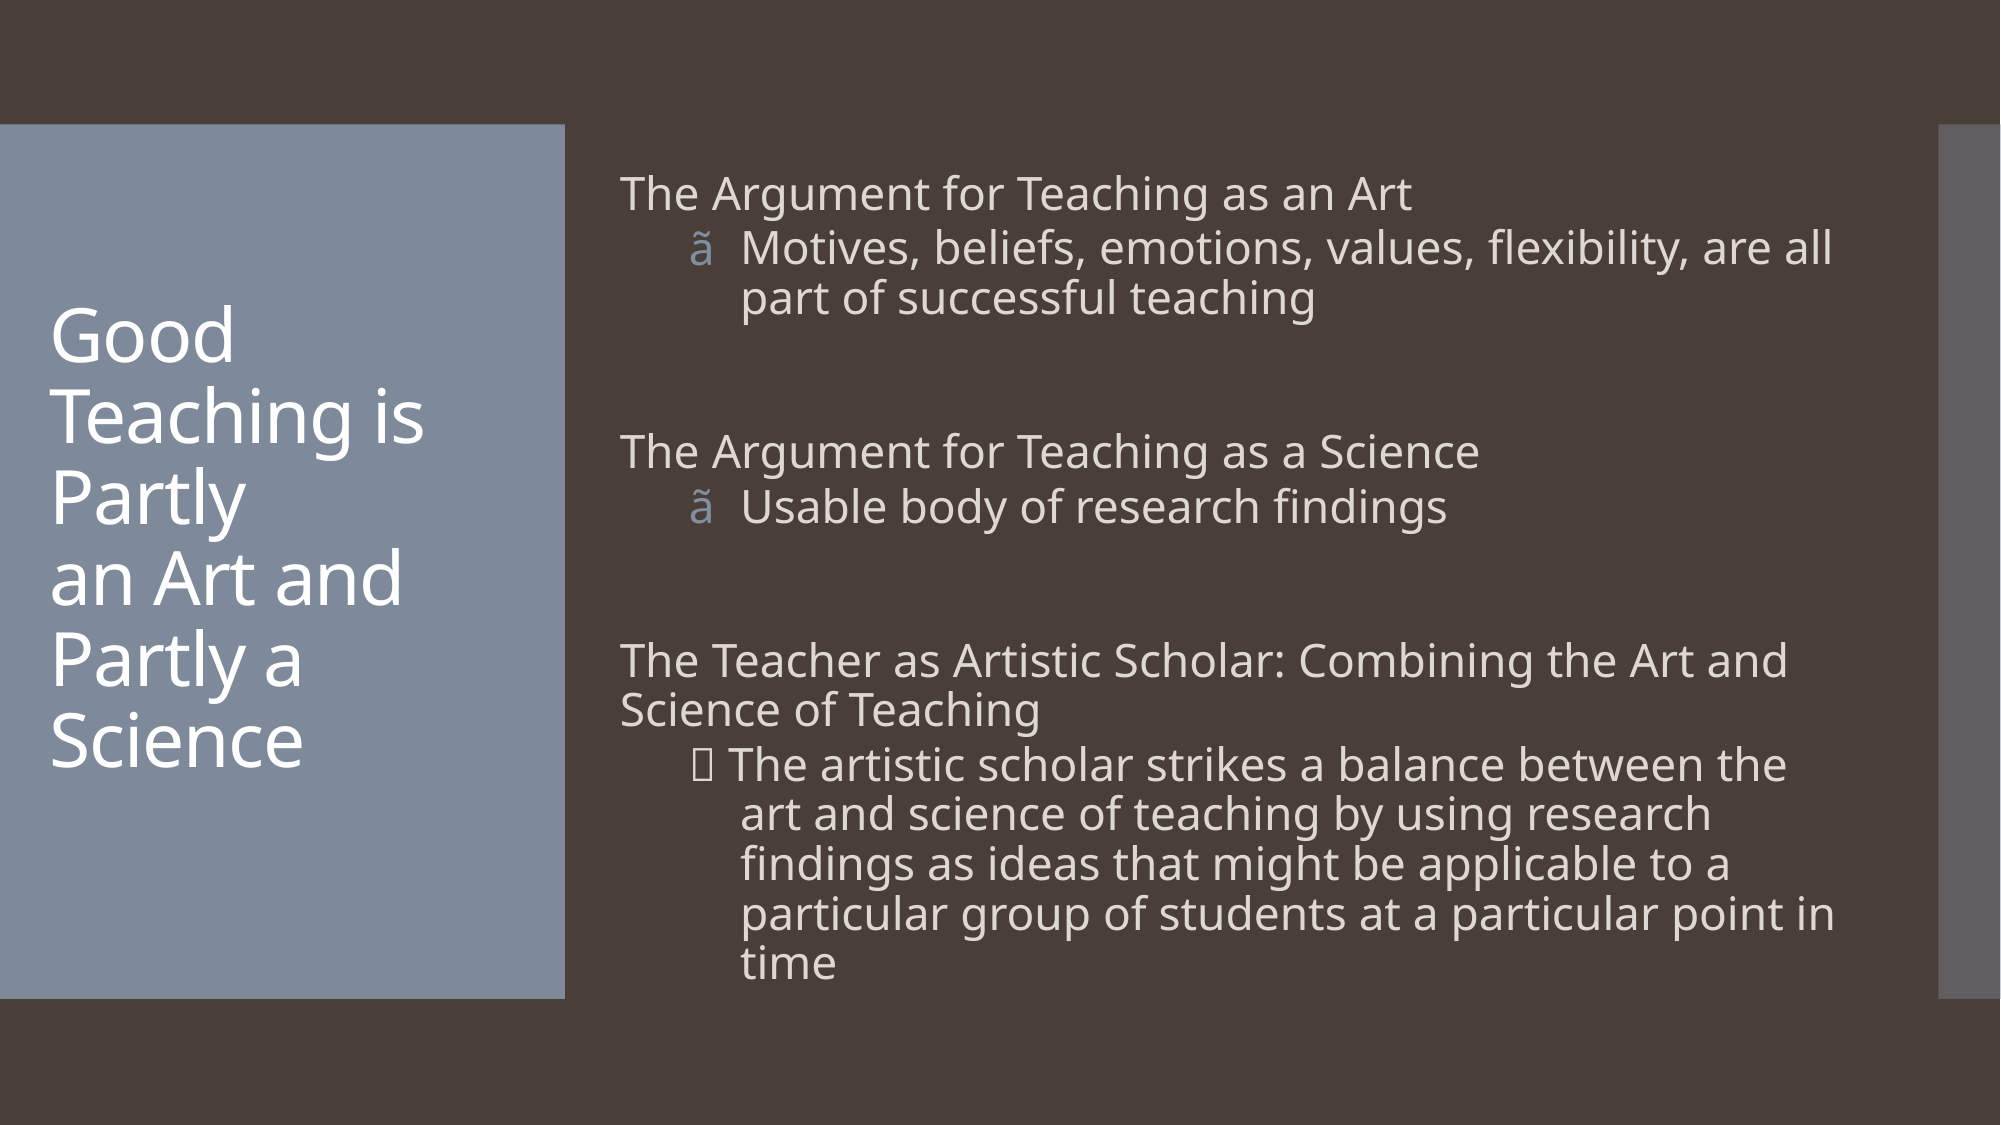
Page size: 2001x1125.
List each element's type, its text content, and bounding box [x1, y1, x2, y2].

list The Argument for Teaching as an Art Motives, beliefs, emotions, values, flexibility, are all part of successful teaching The Argument for Teaching as a Science Usable body of research findings The Teacher as Artistic Scholar: Combining the Art and Science of Teaching  The artistic scholar strikes a balance between the art and science of teaching by using research findings as ideas that might be applicable to a particular group of students at a particular point in time [604, 163, 1875, 1004]
title Good Teaching is Partly an Art and Partly a Science [34, 163, 536, 919]
